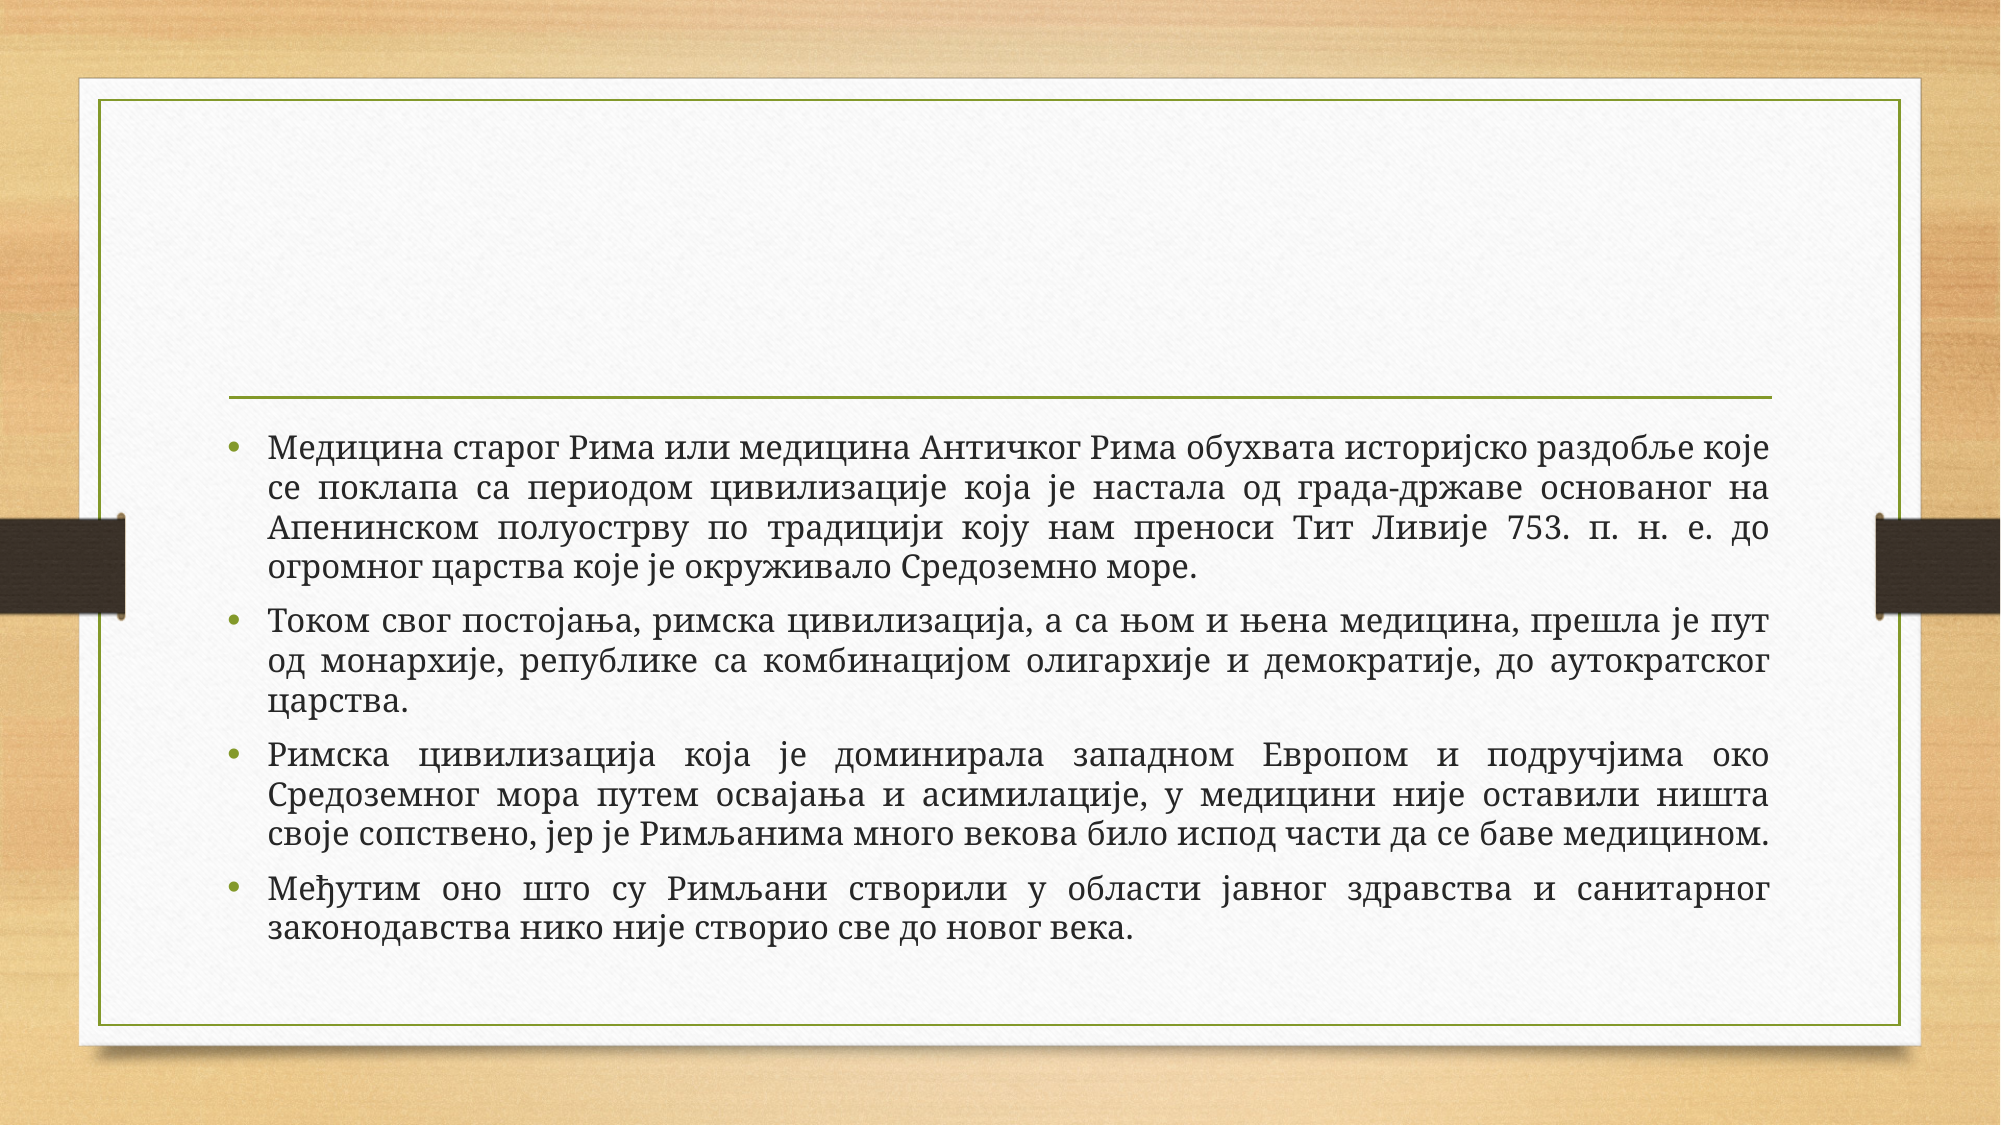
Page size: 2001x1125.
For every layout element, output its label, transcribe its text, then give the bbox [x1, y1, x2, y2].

list Медицина старог Рима или медицина Античког Рима обухвата историјско раздобље које се поклапа са периодом цивилизације која је настала од града-државе основаног на Апенинском полуострву по традицији коју нам преноси Тит Ливије 753. п. н. е. до огромног царства које је окруживало Средоземно море. Током свог постојања, римска цивилизација, а са њом и њена медицина, прешла је пут од монархије, републике са комбинацијом олигархије и демократије, до аутократског царства. Римска цивилизација која је доминирала западном Европом и подручјима око Средоземног мора путем освајања и асимилације, у медицини није оставили ништа своје сопствено, јер је Римљанима много векова било испод части да се баве медицином. Међутим oно што су Римљани створили у области јавног здравства и санитарног законодавства нико није створио све до новог века. [212, 419, 1788, 964]
picture [0, 0, 2001, 1125]
